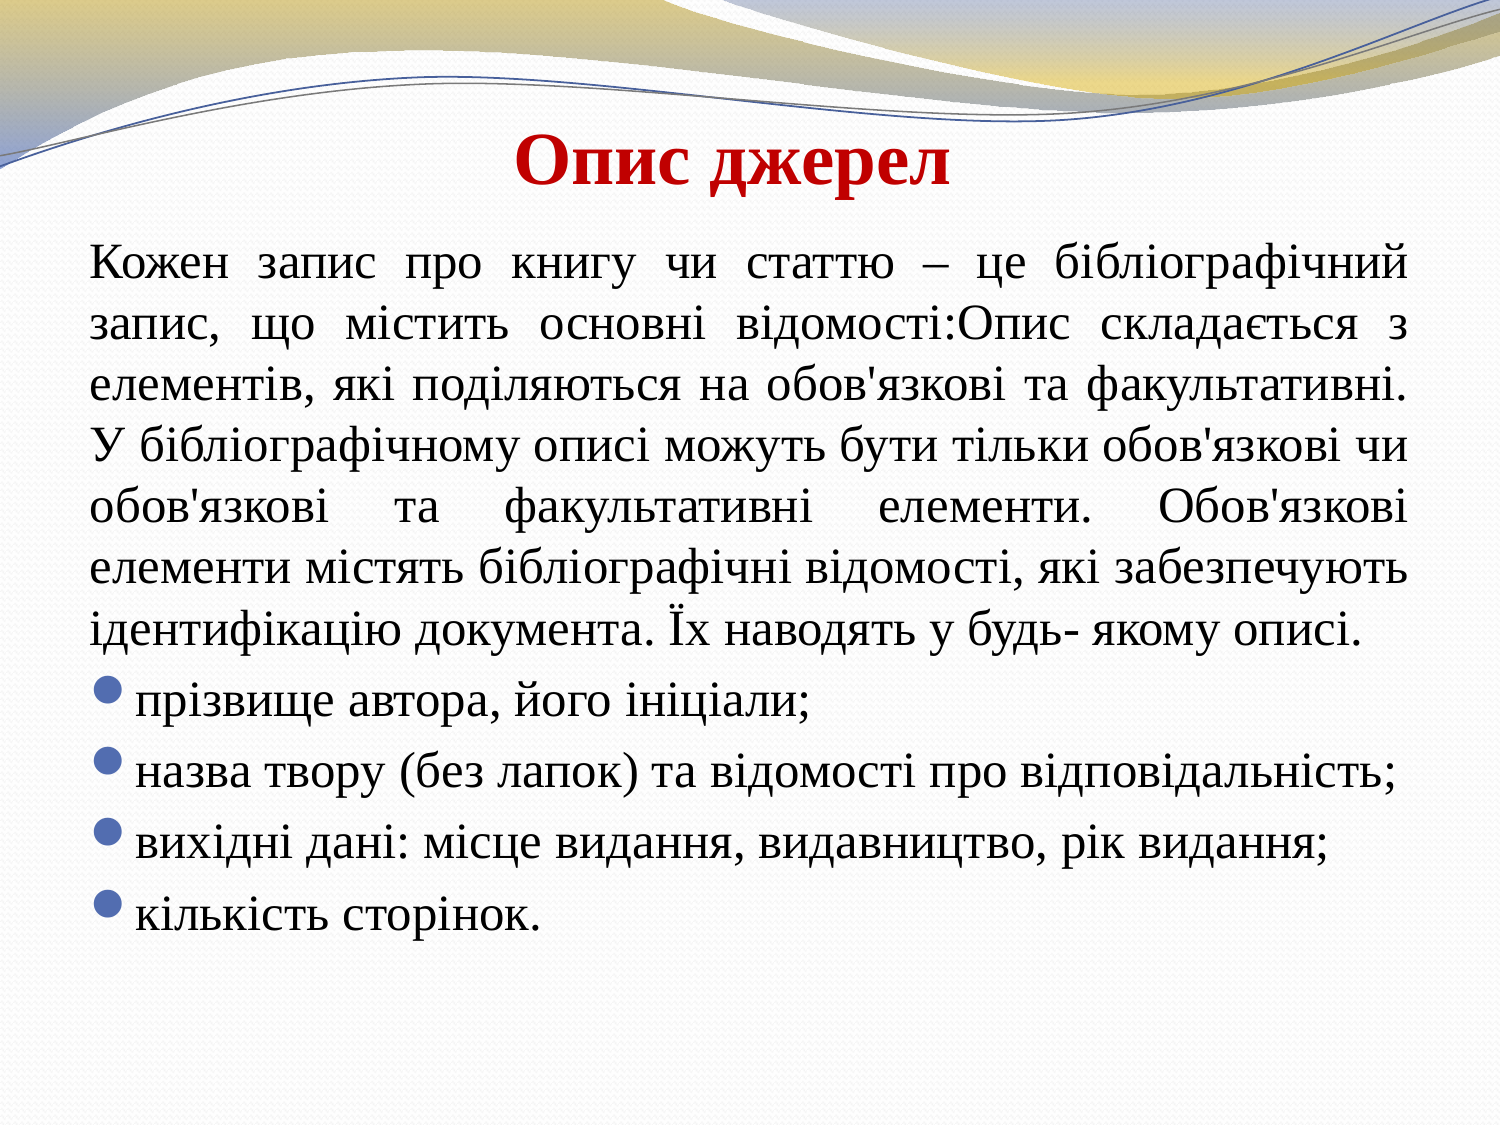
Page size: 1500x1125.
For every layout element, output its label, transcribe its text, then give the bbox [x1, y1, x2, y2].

text_box Опис джерел [64, 101, 1400, 252]
list Кожен запис про книгу чи статтю – це бібліографічний запис, що містить основні відомості:Опис складається з елементів, які поділяються на обов'язкові та факультативні. У бібліографічному описі можуть бути тільки обов'язкові чи обов'язкові та факультативні елементи. Обов'язкові елементи містять бібліографічні відомості, які забезпечують ідентифікацію документа. Їх наводять у будь- якому описі. прізвище автора, його ініціали; назва твору (без лапок) та відомості про відповідальність; вихідні дані: місце видання, видавництво, рік видання; кількість сторінок. [75, 219, 1425, 1038]
